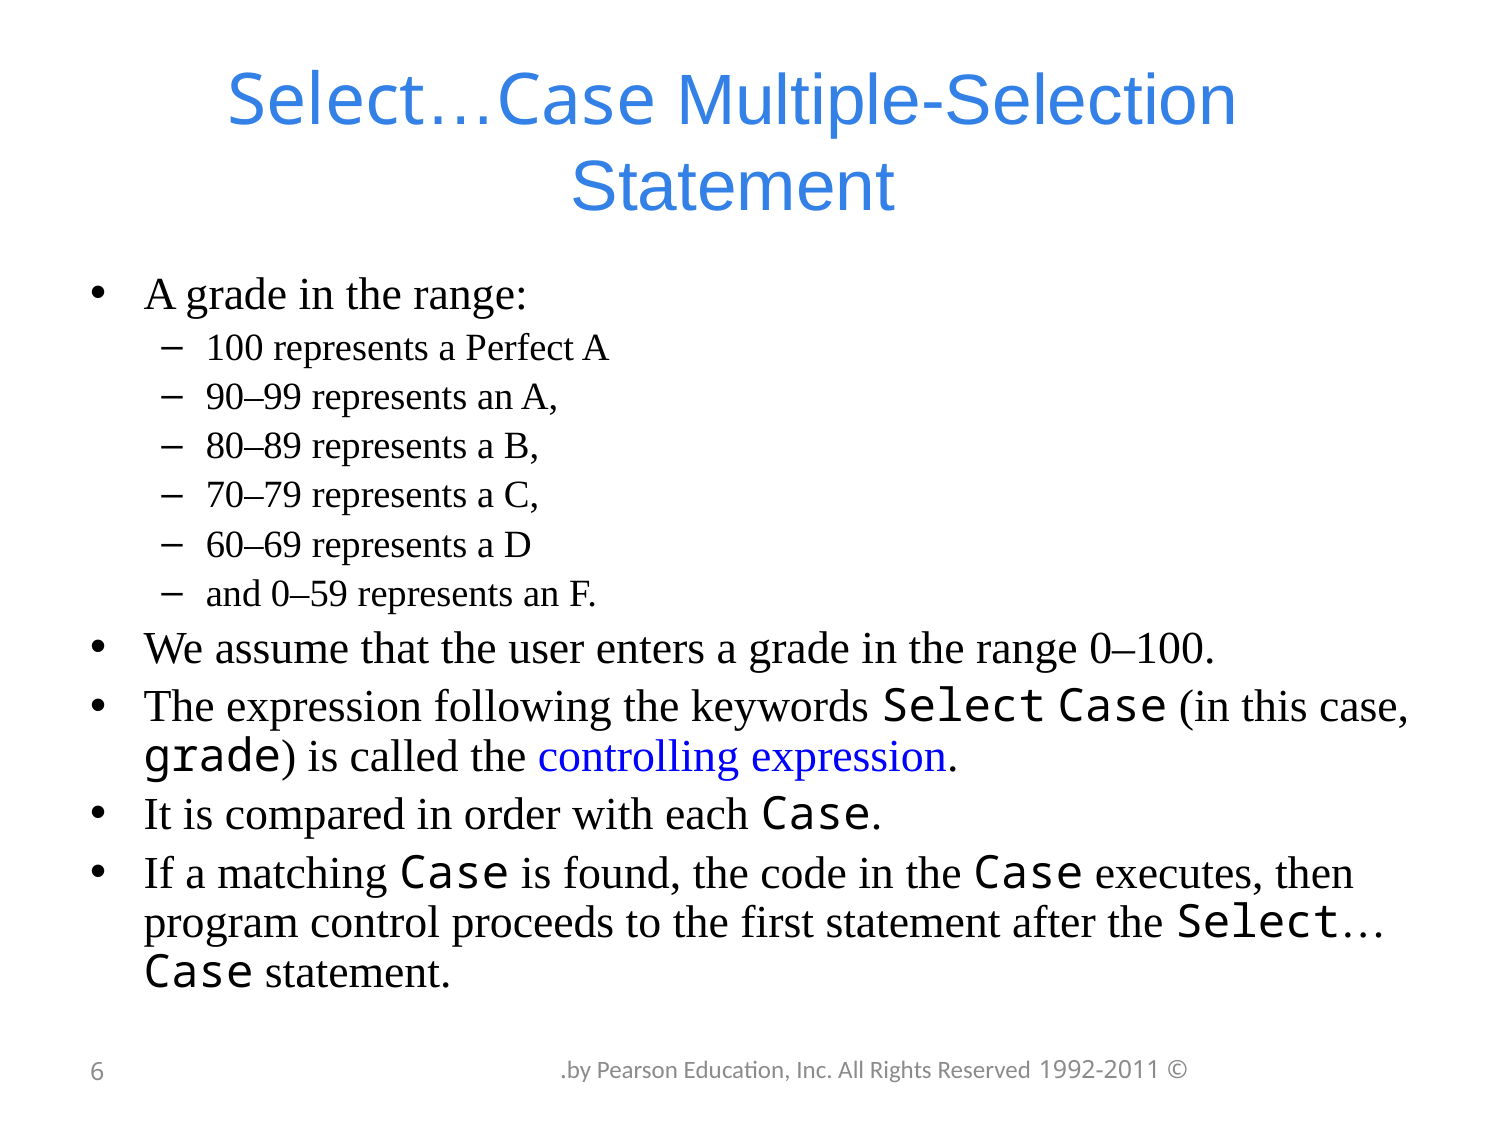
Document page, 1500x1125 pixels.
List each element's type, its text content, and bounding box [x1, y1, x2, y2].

title Select…Case Multiple-Selection Statement [41, 45, 1425, 233]
slide_number 6 [75, 1042, 425, 1103]
footer © 1992-2011 by Pearson Education, Inc. All Rights Reserved. [312, 1035, 1436, 1103]
list A grade in the range: 100 represents a Perfect A 90–99 represents an A, 80–89 represents a B, 70–79 represents a C, 60–69 represents a D and 0–59 represents an F. We assume that the user enters a grade in the range 0–100. The expression following the keywords Select Case (in this case, grade) is called the controlling expression. It is compared in order with each Case. If a matching Case is found, the code in the Case executes, then program control proceeds to the first statement after the Select…Case statement. [75, 262, 1425, 1005]
